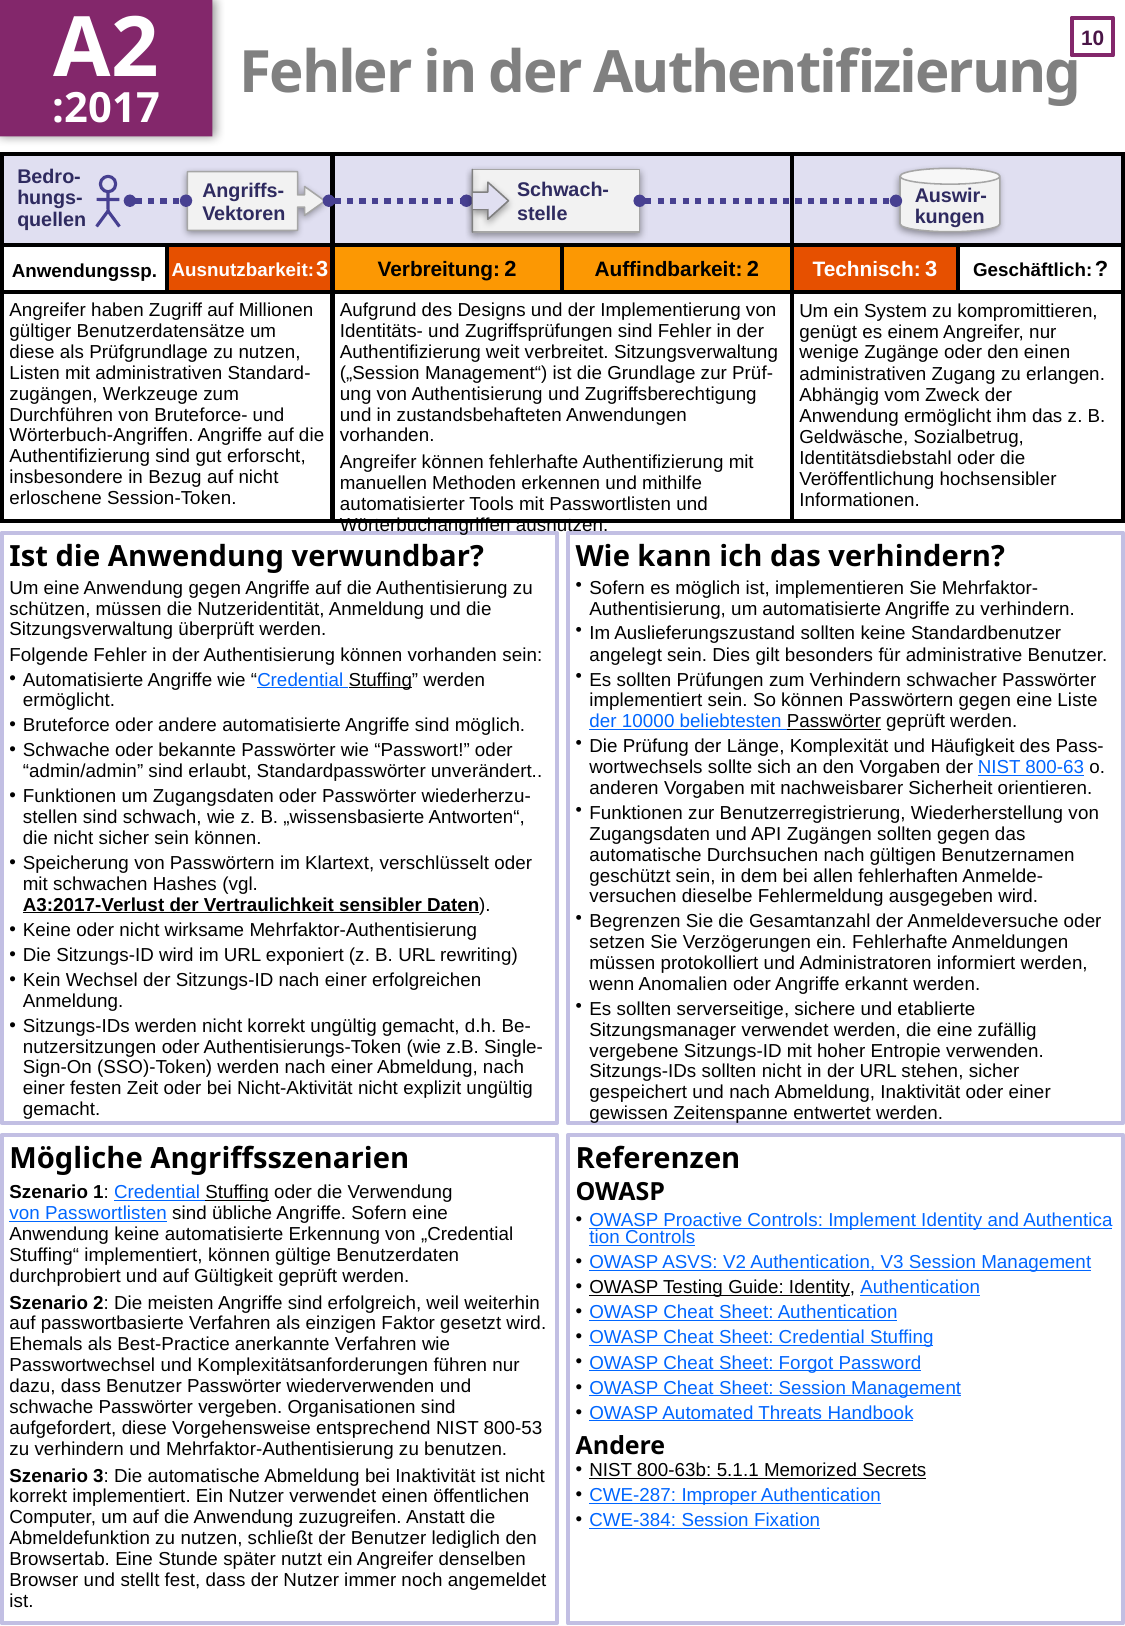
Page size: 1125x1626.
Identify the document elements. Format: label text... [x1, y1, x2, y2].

table_header [2, 154, 332, 243]
table_cell Aufgrund des Designs und der Implementierung von Identitäts- und Zugriffsprüfungen sind Fehler in der Authentifizierung weit verbreitet. Sitzungsverwaltung („Session Management“) ist die Grundlage zur Prüf-ung von Authentisierung und Zugriffsberechtigung und in zustandsbehafteten Anwendungen vorhanden. Angreifer können fehlerhafte Authentifizierung mit manuellen Methoden erkennen und mithilfe automatisierter Tools mit Passwortlisten und Wörterbuchangriffen ausnutzen. [332, 294, 792, 543]
table_cell Auffindbarkeit: 2 [564, 247, 790, 290]
table_cell Angreifer haben Zugriff auf Millionen gültiger Benutzerdatensätze um diese als Prüfgrundlage zu nutzen, Listen mit administrativen Standard-zugängen, Werkzeuge zum Durchführen von Bruteforce- und Wörterbuch-Angriffen. Angriffe auf die Authentifizierung sind gut erforscht, insbesondere in Bezug auf nicht erloschene Session-Token. [2, 294, 332, 543]
table_cell [4, 247, 165, 290]
text_box Wie kann ich das verhindern? Sofern es möglich ist, implementieren Sie Mehrfaktor-Authentisierung, um automatisierte Angriffe zu verhindern. Im Auslieferungszustand sollten keine Standardbenutzer angelegt sein. Dies gilt besonders für administrative Benutzer. Es sollten Prüfungen zum Verhindern schwacher Passwörter implementiert sein. So können Passwörtern gegen eine Liste der 10000 beliebtesten Passwörter geprüft werden. Die Prüfung der Länge, Komplexität und Häufigkeit des Pass-wortwechsels sollte sich an den Vorgaben der NIST 800-63 o. anderen Vorgaben mit nachweisbarer Sicherheit orientieren. Funktionen zur Benutzerregistrierung, Wiederherstellung von Zugangsdaten und API Zugängen sollten gegen das automatische Durchsuchen nach gültigen Benutzernamen geschützt sein, in dem bei allen fehlerhaften Anmelde-versuchen dieselbe Fehlermeldung ausgegeben wird. Begrenzen Sie die Gesamtanzahl der Anmeldeversuche oder setzen Sie Verzögerungen ein. Fehlerhafte Anmeldungen müssen protokolliert und Administratoren informiert werden, wenn Anomalien oder Angriffe erkannt werden. Es sollten serverseitige, sichere und etablierte Sitzungsmanager verwendet werden, die eine zufällig vergebene Sitzungs-ID mit hoher Entropie verwenden. Sitzungs-IDs sollten nicht in der URL stehen, sicher gespeichert und nach Abmeldung, Inaktivität oder einer gewissen Zeitenspanne entwertet werden. [566, 531, 1125, 1125]
table_cell Verbreitung: 2 [335, 247, 560, 290]
text_box Mögliche Angriffsszenarien Szenario 1: Credential Stuffing oder die Verwendung von Passwortlisten sind übliche Angriffe. Sofern eine Anwendung keine automatisierte Erkennung von „Credential Stuffing“ implementiert, können gültige Benutzerdaten durchprobiert und auf Gültigkeit geprüft werden. Szenario 2: Die meisten Angriffe sind erfolgreich, weil weiterhin auf passwortbasierte Verfahren als einzigen Faktor gesetzt wird. Ehemals als Best-Practice anerkannte Verfahren wie Passwortwechsel und Komplexitätsanforderungen führen nur dazu, dass Benutzer Passwörter wiederverwenden und schwache Passwörter vergeben. Organisationen sind aufgefordert, diese Vorgehensweise entsprechend NIST 800-53 zu verhindern und Mehrfaktor-Authentisierung zu benutzen. Szenario 3: Die automatische Abmeldung bei Inaktivität ist nicht korrekt implementiert. Ein Nutzer verwendet einen öffentlichen Computer, um auf die Anwendung zuzugreifen. Anstatt die Abmeldefunktion zu nutzen, schließt der Benutzer lediglich den Browsertab. Eine Stunde später nutzt ein Angreifer denselben Browser und stellt fest, dass der Nutzer immer noch angemeldet ist. [0, 1133, 559, 1625]
table_header [332, 154, 792, 243]
table_header [792, 154, 1123, 243]
table_cell Um ein System zu kompromittieren, genügt es einem Angreifer, nur wenige Zugänge oder den einen administrativen Zugang zu erlangen. Abhängig vom Zweck der Anwendung ermöglicht ihm das z. B. Geldwäsche, Sozialbetrug, Identitätsdiebstahl oder die Veröffentlichung hochsensibler Informationen. [792, 294, 1123, 543]
title Fehler in der Authentifizierung [225, 12, 1125, 134]
list A2 :2017 [0, 0, 213, 137]
table_cell [960, 247, 1121, 290]
table_cell Ausnutzbarkeit: 3 [169, 247, 330, 290]
text_box Referenzen OWASP OWASP Proactive Controls: Implement Identity and Authentication Controls OWASP ASVS: V2 Authentication, V3 Session Management OWASP Testing Guide: Identity, Authentication OWASP Cheat Sheet: Authentication OWASP Cheat Sheet: Credential Stuffing OWASP Cheat Sheet: Forgot Password OWASP Cheat Sheet: Session Management OWASP Automated Threats Handbook Andere NIST 800-63b: 5.1.1 Memorized Secrets CWE-287: Improper Authentication CWE-384: Session Fixation [566, 1133, 1125, 1625]
table_cell Technisch: 3 [794, 247, 956, 290]
text_box Ist die Anwendung verwundbar? Um eine Anwendung gegen Angriffe auf die Authentisierung zu schützen, müssen die Nutzeridentität, Anmeldung und die Sitzungsverwaltung überprüft werden. Folgende Fehler in der Authentisierung können vorhanden sein: Automatisierte Angriffe wie “Credential Stuffing” werden ermöglicht. Bruteforce oder andere automatisierte Angriffe sind möglich. Schwache oder bekannte Passwörter wie “Passwort!” oder “admin/admin” sind erlaubt, Standardpasswörter unverändert.. Funktionen um Zugangsdaten oder Passwörter wiederherzu-stellen sind schwach, wie z. B. „wissensbasierte Antworten“, die nicht sicher sein können. Speicherung von Passwörtern im Klartext, verschlüsselt oder mit schwachen Hashes (vgl. A3:2017-Verlust der Vertraulichkeit sensibler Daten). Keine oder nicht wirksame Mehrfaktor-Authentisierung Die Sitzungs-ID wird im URL exponiert (z. B. URL rewriting) Kein Wechsel der Sitzungs-ID nach einer erfolgreichen Anmeldung. Sitzungs-IDs werden nicht korrekt ungültig gemacht, d.h. Be-nutzersitzungen oder Authentisierungs-Token (wie z.B. Single-Sign-On (SSO)-Token) werden nach einer Abmeldung, nach einer festen Zeit oder bei Nicht-Aktivität nicht explizit ungültig gemacht. [0, 531, 559, 1125]
